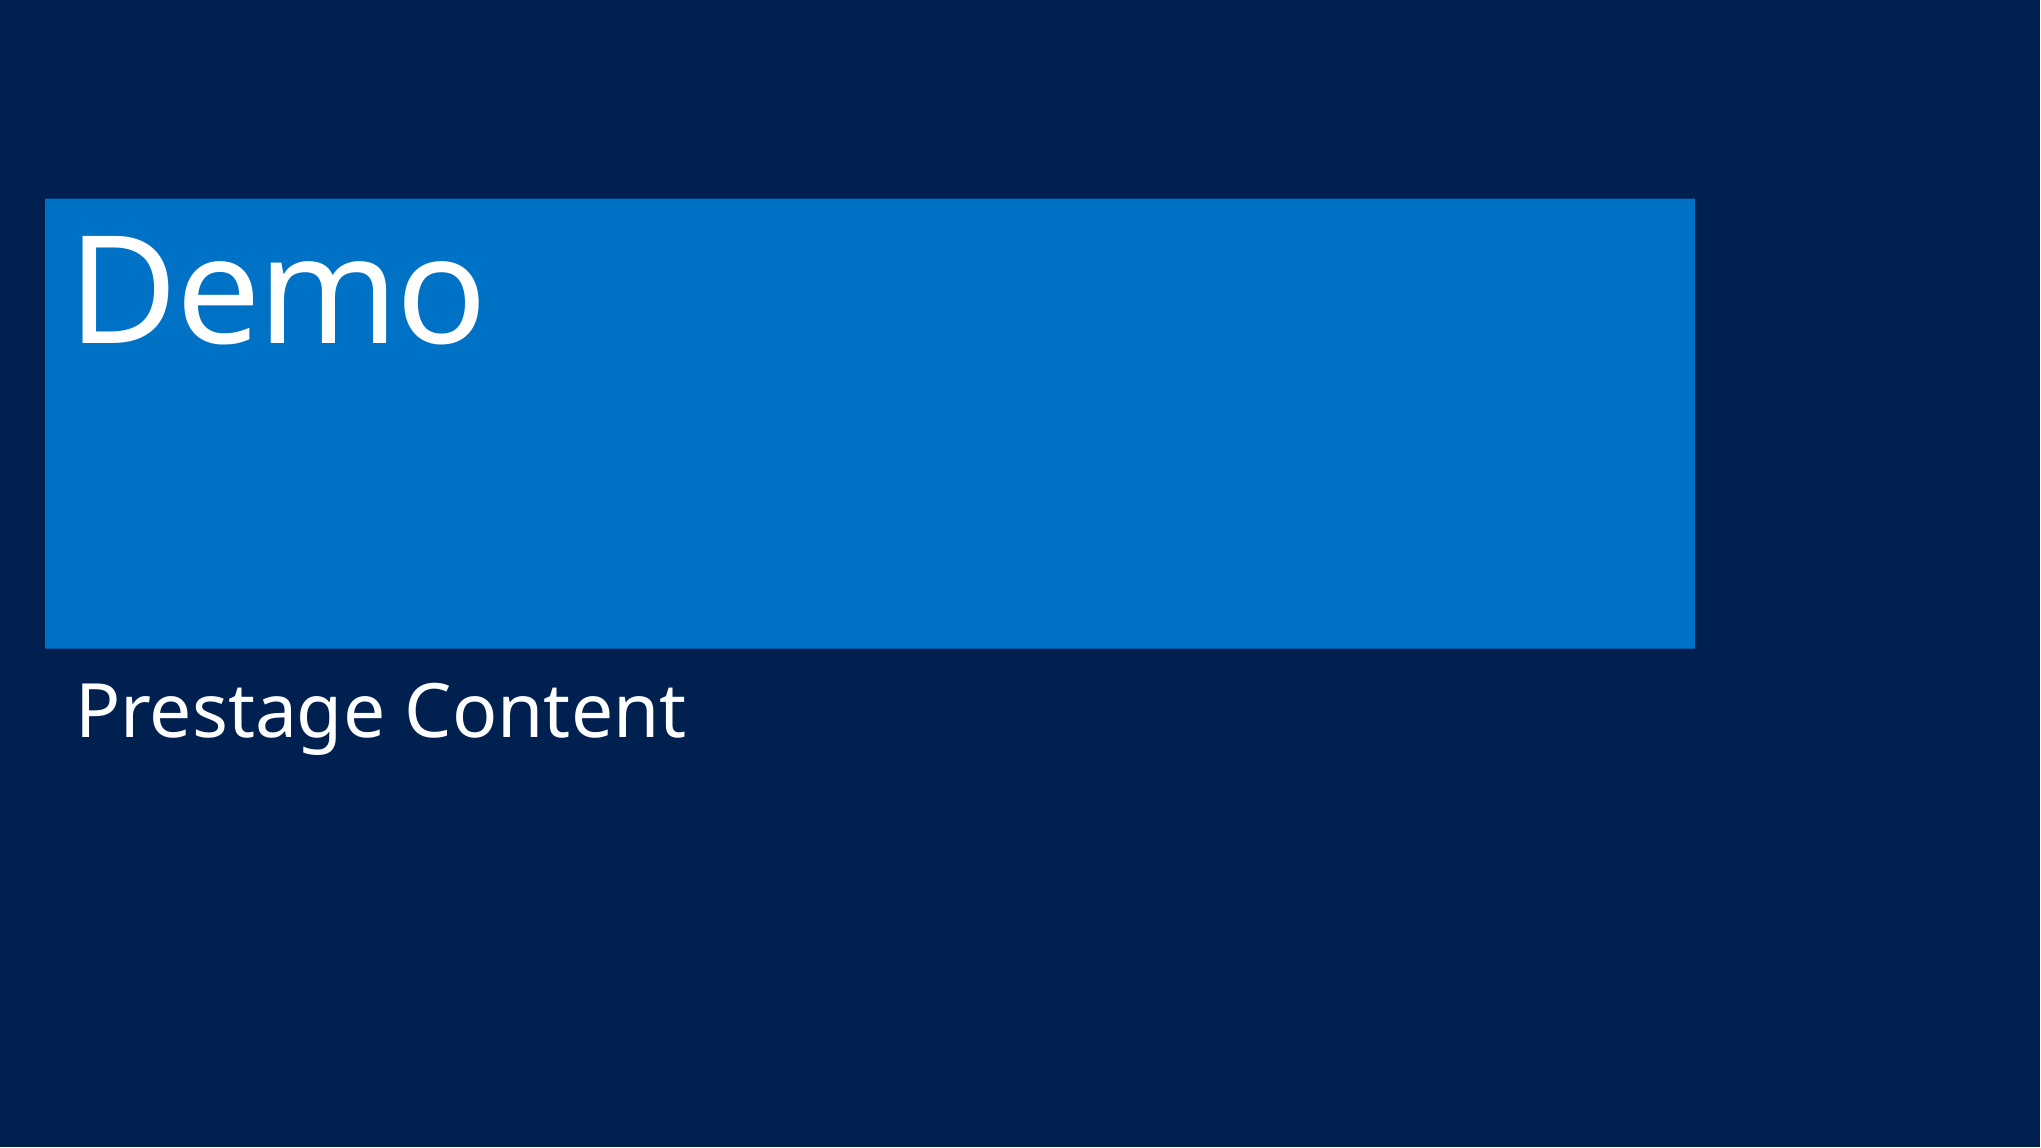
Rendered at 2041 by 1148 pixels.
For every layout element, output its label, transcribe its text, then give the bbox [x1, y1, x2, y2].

title Demo [45, 198, 1695, 648]
list Prestage Content [45, 648, 1696, 949]
